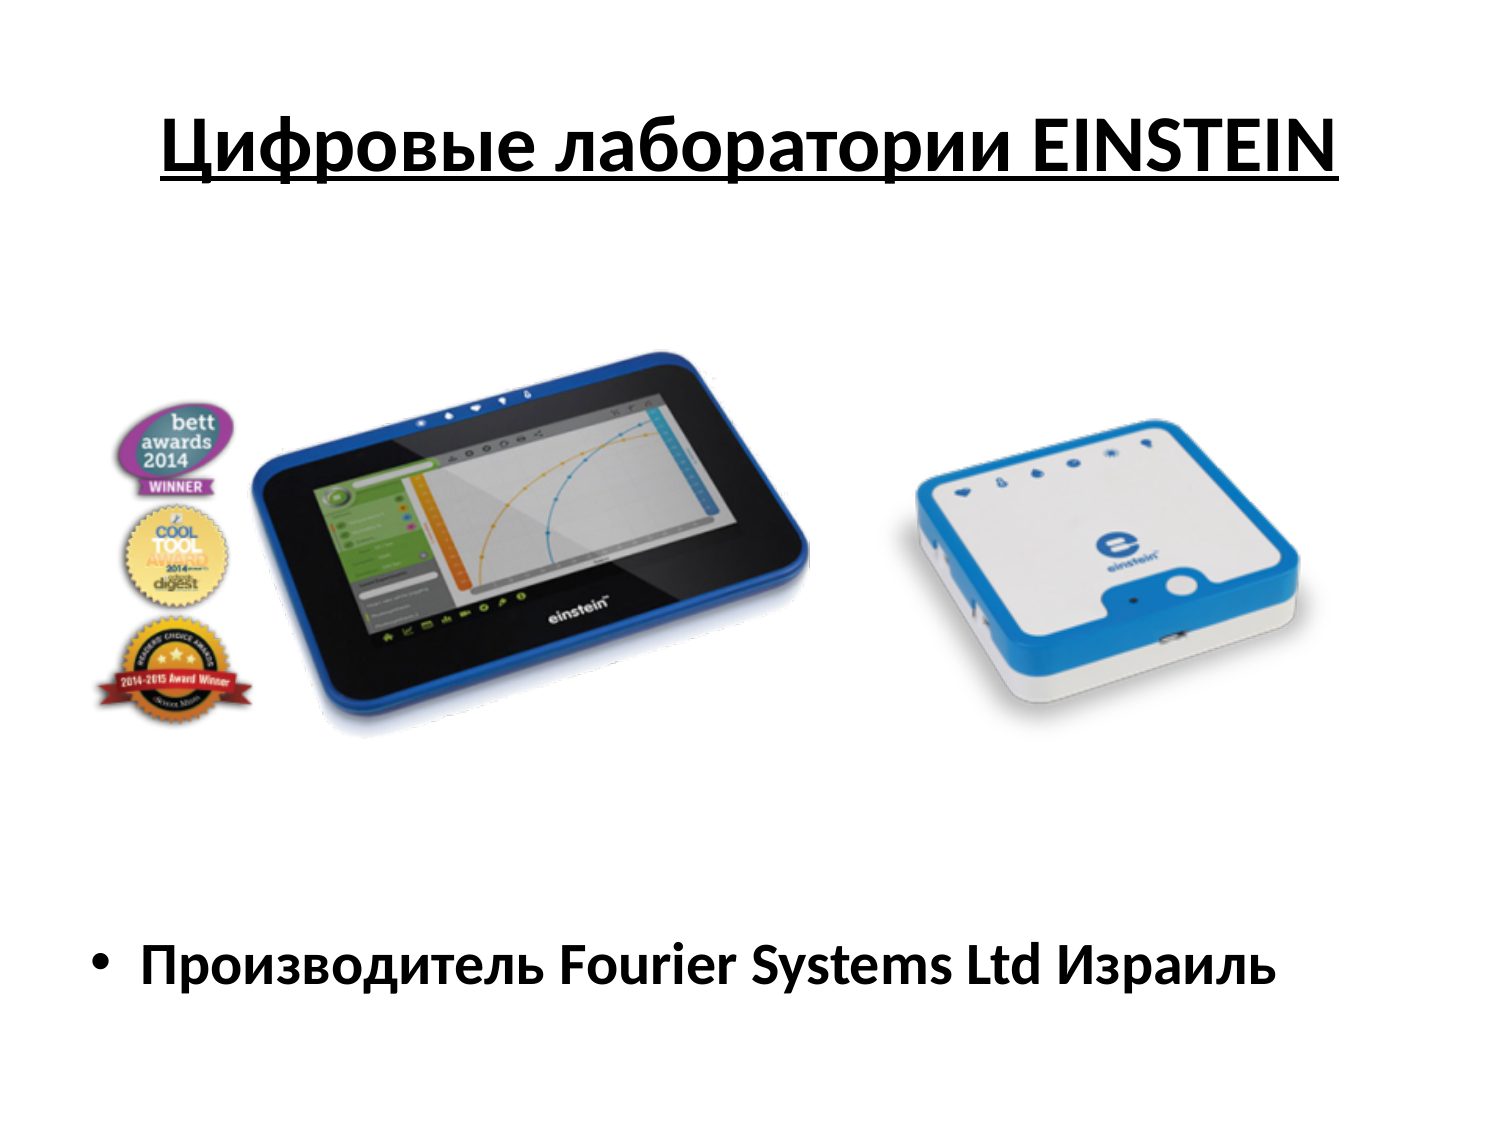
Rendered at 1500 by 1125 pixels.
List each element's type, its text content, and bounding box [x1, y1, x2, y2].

title Цифровые лаборатории EINSTEIN [75, 45, 1425, 233]
picture [76, 278, 827, 739]
picture [855, 385, 1380, 764]
list Производитель Fourier Systems Ltd Израиль [75, 916, 1425, 1005]
